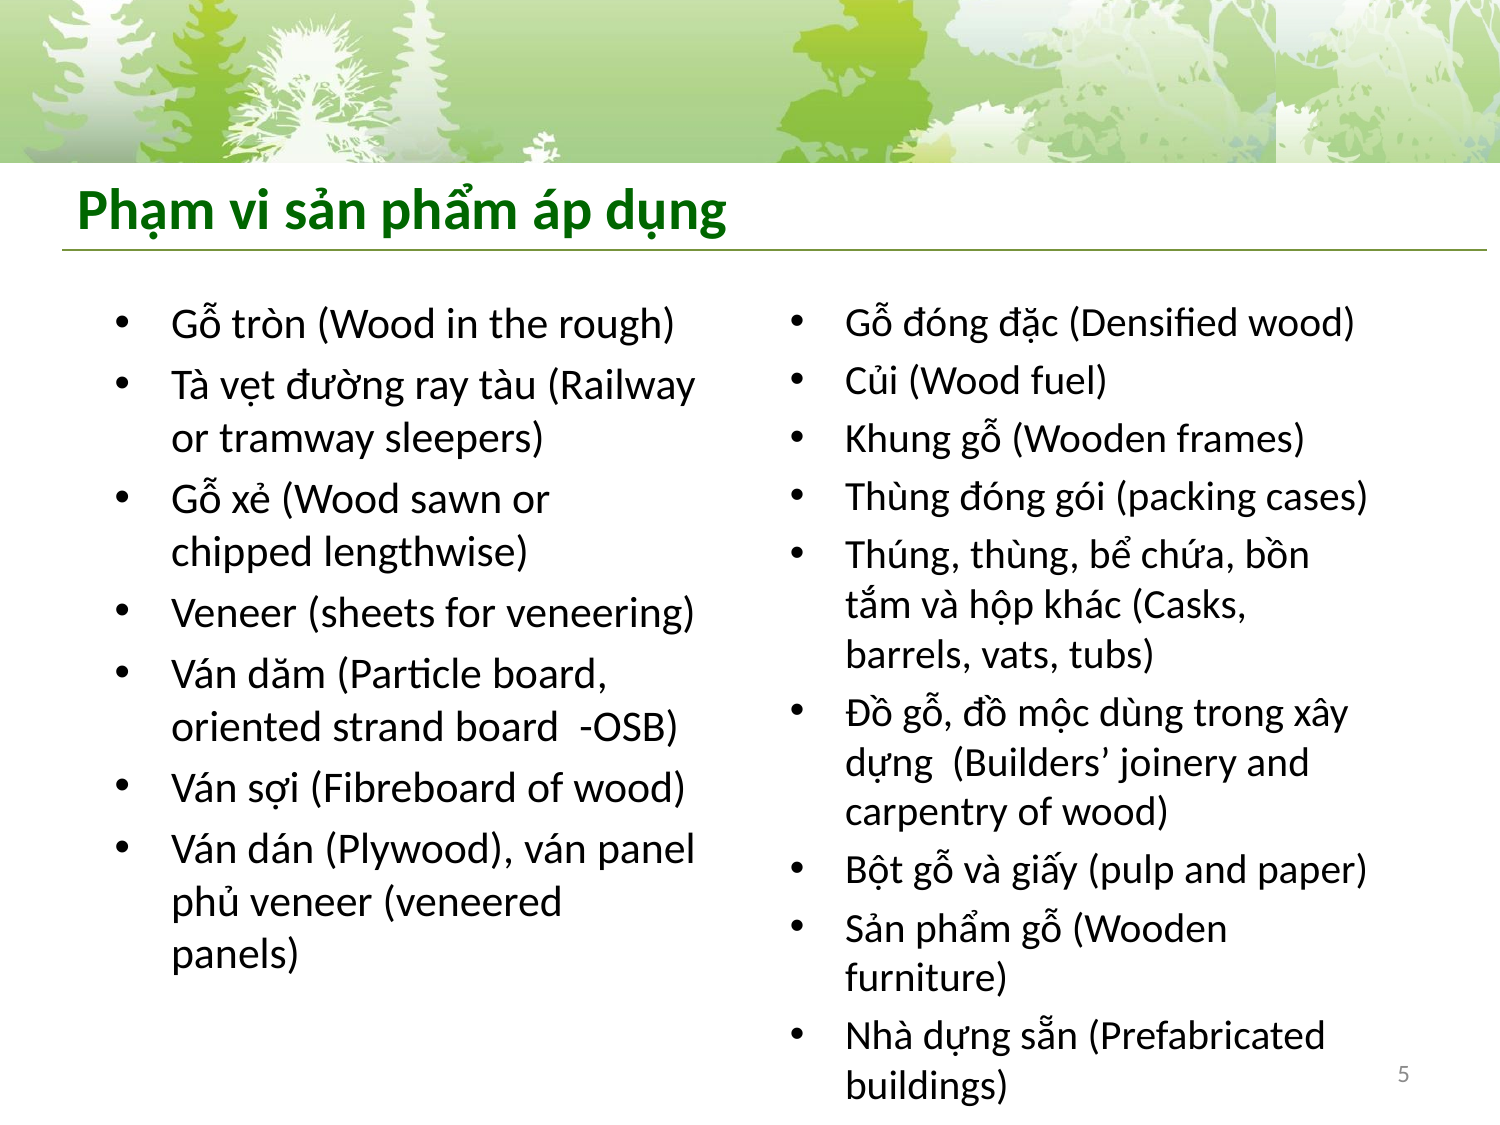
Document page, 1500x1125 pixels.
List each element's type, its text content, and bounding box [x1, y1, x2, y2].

slide_number 5 [1074, 1042, 1425, 1103]
list Gỗ đóng đặc (Densified wood) Củi (Wood fuel) Khung gỗ (Wooden frames) Thùng đóng gói (packing cases) Thúng, thùng, bể chứa, bồn tắm và hộp khác (Casks, barrels, vats, tubs) Đồ gỗ, đồ mộc dùng trong xây dựng (Builders’ joinery and carpentry of wood) Bột gỗ và giấy (pulp and paper) Sản phẩm gỗ (Wooden furniture) Nhà dựng sẵn (Prefabricated buildings) [774, 287, 1388, 1125]
title Phạm vi sản phẩm áp dụng [62, 174, 1350, 238]
text_box Gỗ tròn (Wood in the rough) Tà vẹt đường ray tàu (Railway or tramway sleepers) Gỗ xẻ (Wood sawn or chipped lengthwise) Veneer (sheets for veneering) Ván dăm (Particle board, oriented strand board -OSB) Ván sợi (Fibreboard of wood) Ván dán (Plywood), ván panel phủ veneer (veneered panels) [99, 287, 713, 1125]
picture [0, 0, 1500, 163]
